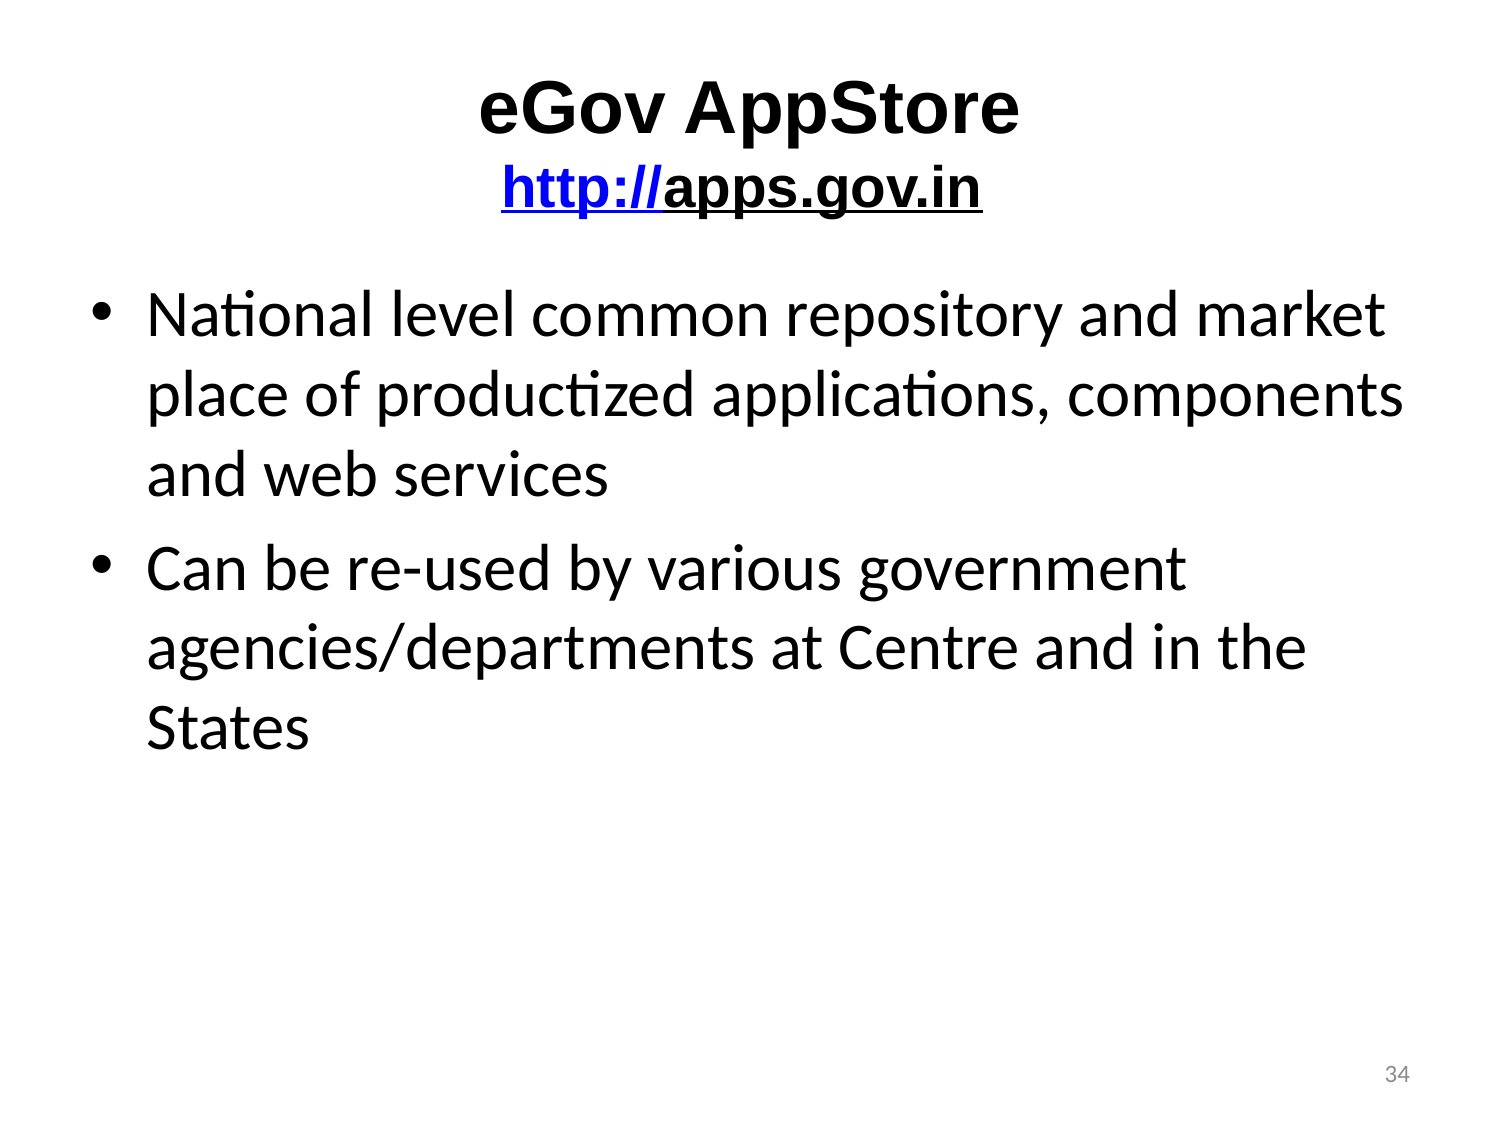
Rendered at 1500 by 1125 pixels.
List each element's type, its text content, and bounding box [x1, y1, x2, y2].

slide_number 34 [1074, 1042, 1425, 1103]
list National level common repository and market place of productized applications, components and web services Can be re-used by various government agencies/departments at Centre and in the States [75, 262, 1425, 988]
title eGov AppStore http://apps.gov.in [75, 45, 1425, 233]
